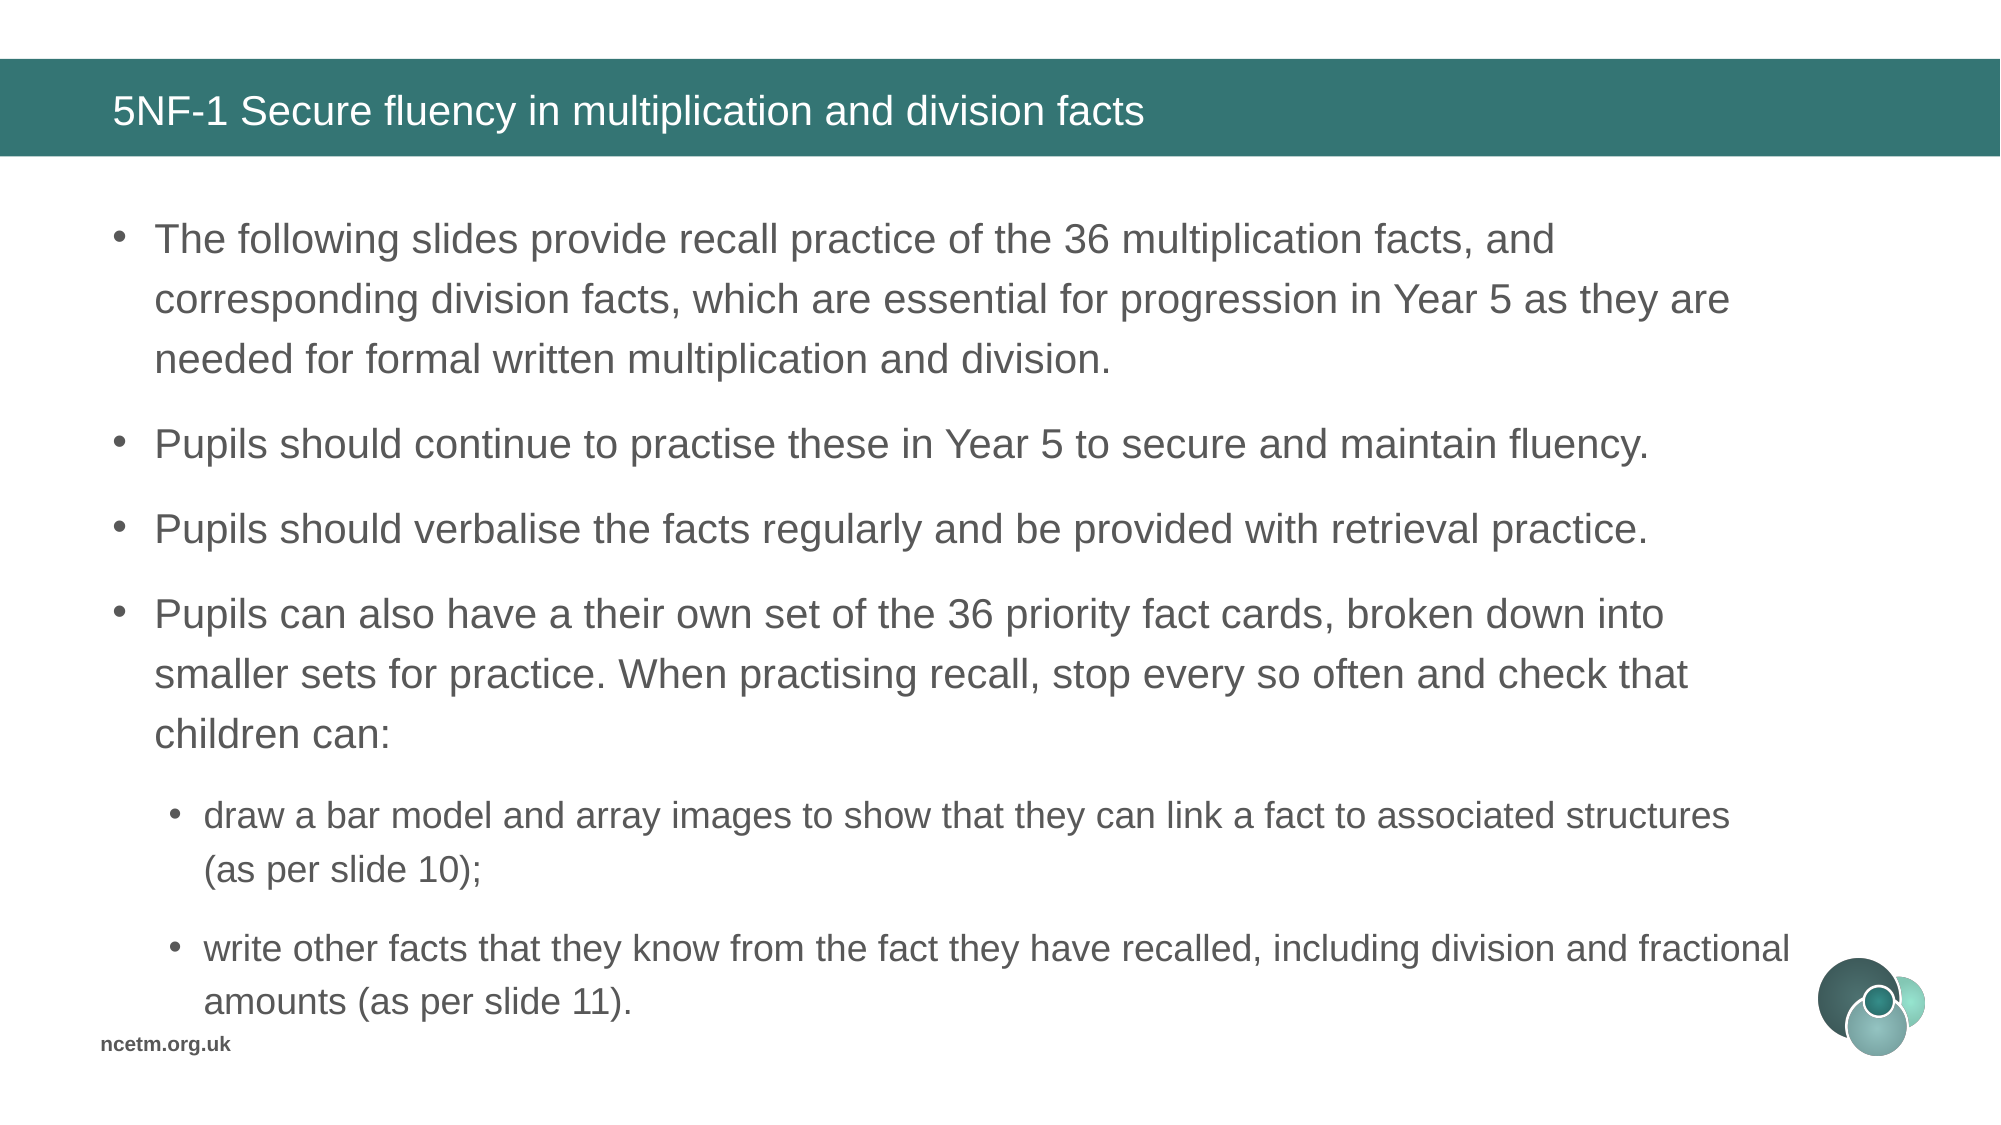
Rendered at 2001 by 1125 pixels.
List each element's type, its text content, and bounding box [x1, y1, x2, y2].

picture [1818, 958, 1925, 1056]
text_box The following slides provide recall practice of the 36 multiplication facts, and corresponding division facts, which are essential for progression in Year 5 as they are needed for formal written multiplication and division. Pupils should continue to practise these in Year 5 to secure and maintain fluency. Pupils should verbalise the facts regularly and be provided with retrieval practice. Pupils can also have a their own set of the 36 priority fact cards, broken down into smaller sets for practice. When practising recall, stop every so often and check that children can: draw a bar model and array images to show that they can link a fact to associated structures (as per slide 10); write other facts that they know from the fact they have recalled, including division and fractional amounts (as per slide 11). [97, 194, 1822, 993]
title 5NF-1 Secure fluency in multiplication and division facts [97, 76, 1945, 147]
